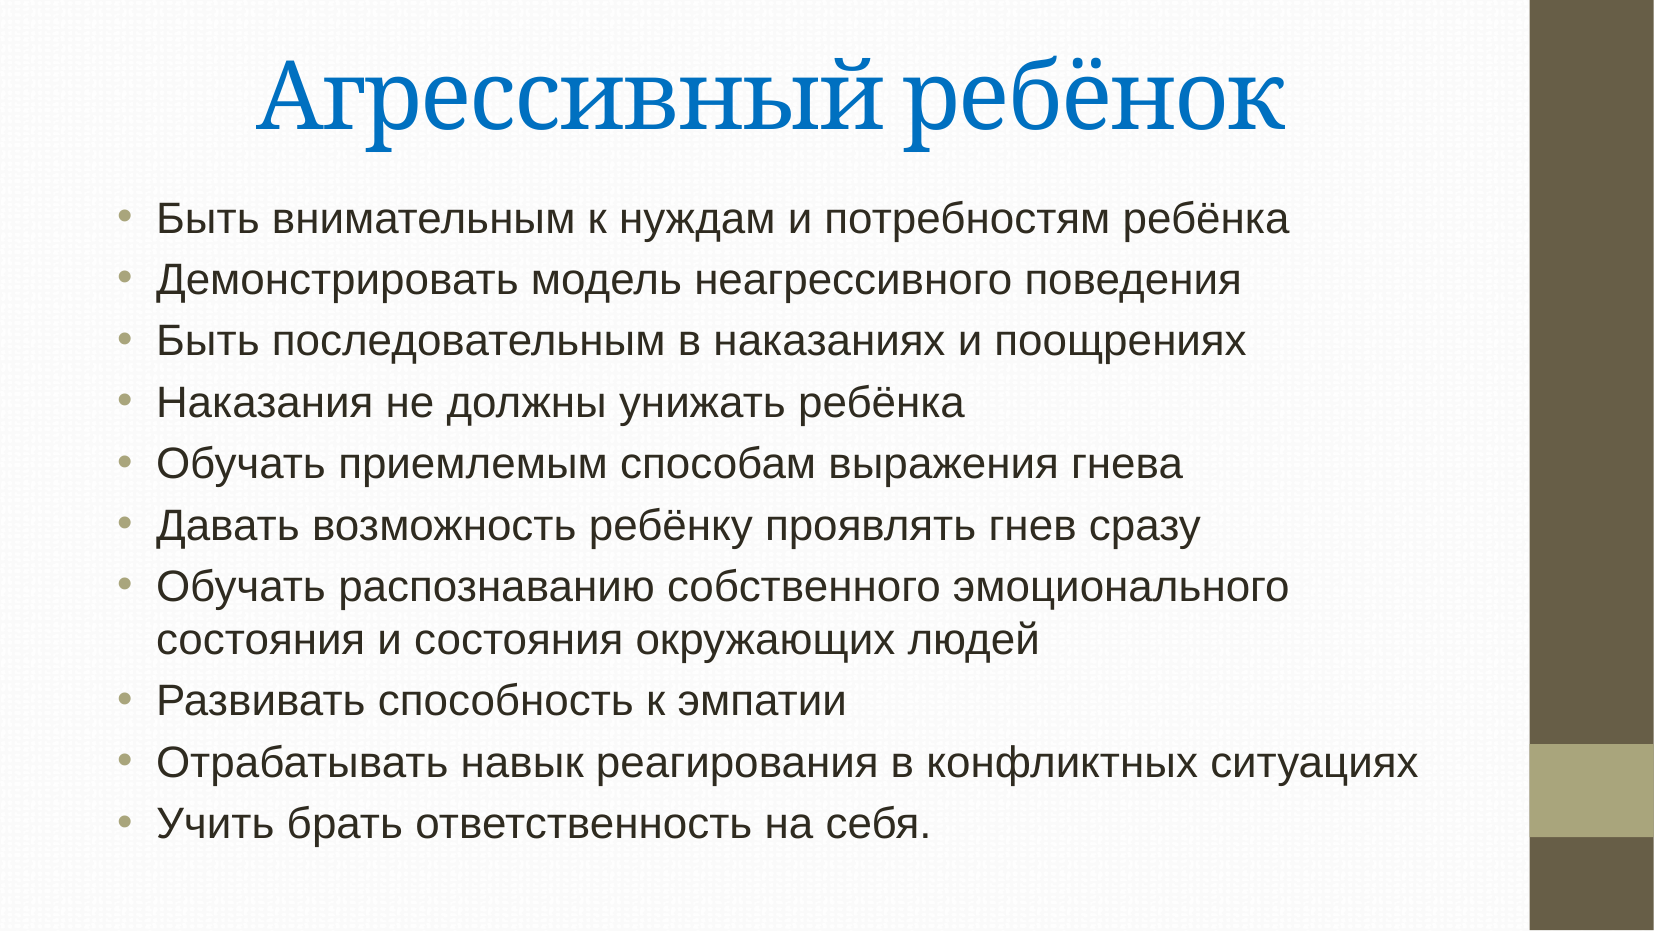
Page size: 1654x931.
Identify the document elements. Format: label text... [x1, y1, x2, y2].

title Агрессивный ребёнок [82, 37, 1461, 147]
list Быть внимательным к нуждам и потребностям ребёнка Демонстрировать модель неагрессивного поведения Быть последовательным в наказаниях и поощрениях Наказания не должны унижать ребёнка Обучать приемлемым способам выражения гнева Давать возможность ребёнку проявлять гнев сразу Обучать распознаванию собственного эмоционального состояния и состояния окружающих людей Развивать способность к эмпатии Отрабатывать навык реагирования в конфликтных ситуациях Учить брать ответственность на себя. [82, 181, 1461, 869]
